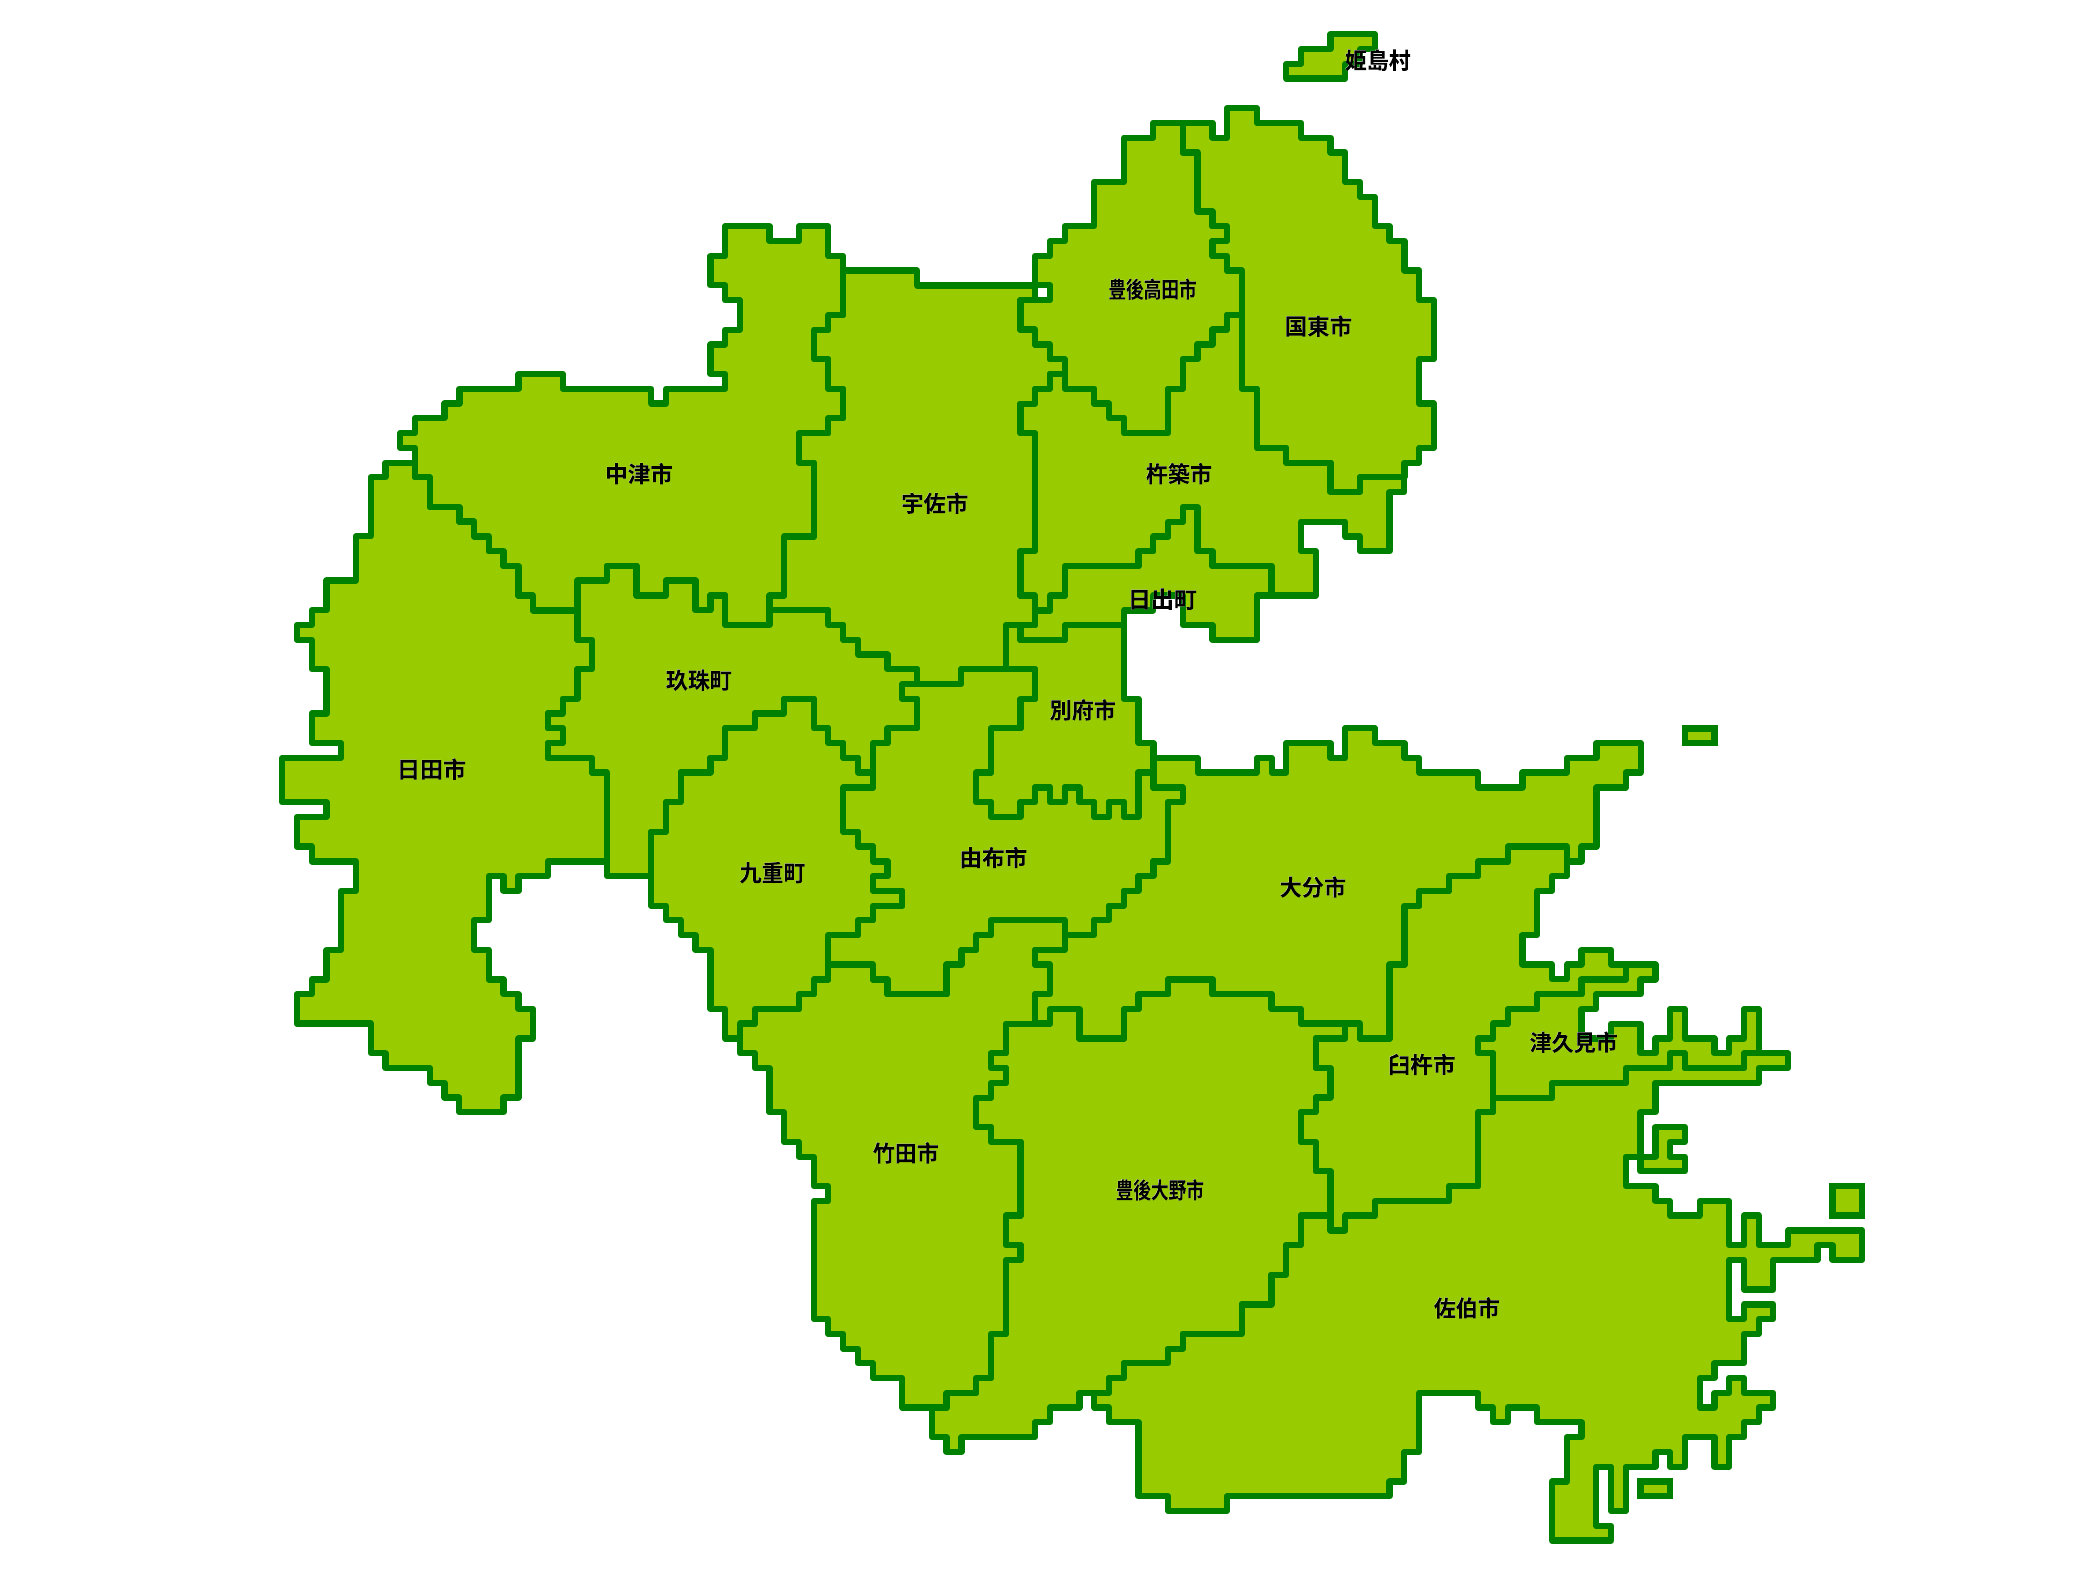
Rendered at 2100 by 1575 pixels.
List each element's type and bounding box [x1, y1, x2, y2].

text_box [1049, 698, 1116, 721]
text_box [399, 757, 466, 781]
text_box [902, 491, 968, 515]
text_box [1345, 48, 1411, 72]
text_box [1389, 1053, 1455, 1076]
text_box [1279, 875, 1346, 899]
text_box [961, 846, 1027, 869]
text_box [739, 861, 806, 884]
text_box [281, 34, 1863, 1541]
text_box [1108, 277, 1197, 301]
text_box [1145, 462, 1212, 485]
text_box [1130, 587, 1197, 611]
text_box [606, 462, 673, 485]
text_box [1285, 314, 1352, 338]
text_box [1116, 1178, 1204, 1201]
text_box [1529, 1030, 1618, 1054]
text_box [1433, 1296, 1500, 1319]
text_box [665, 668, 732, 692]
text_box [872, 1141, 939, 1164]
